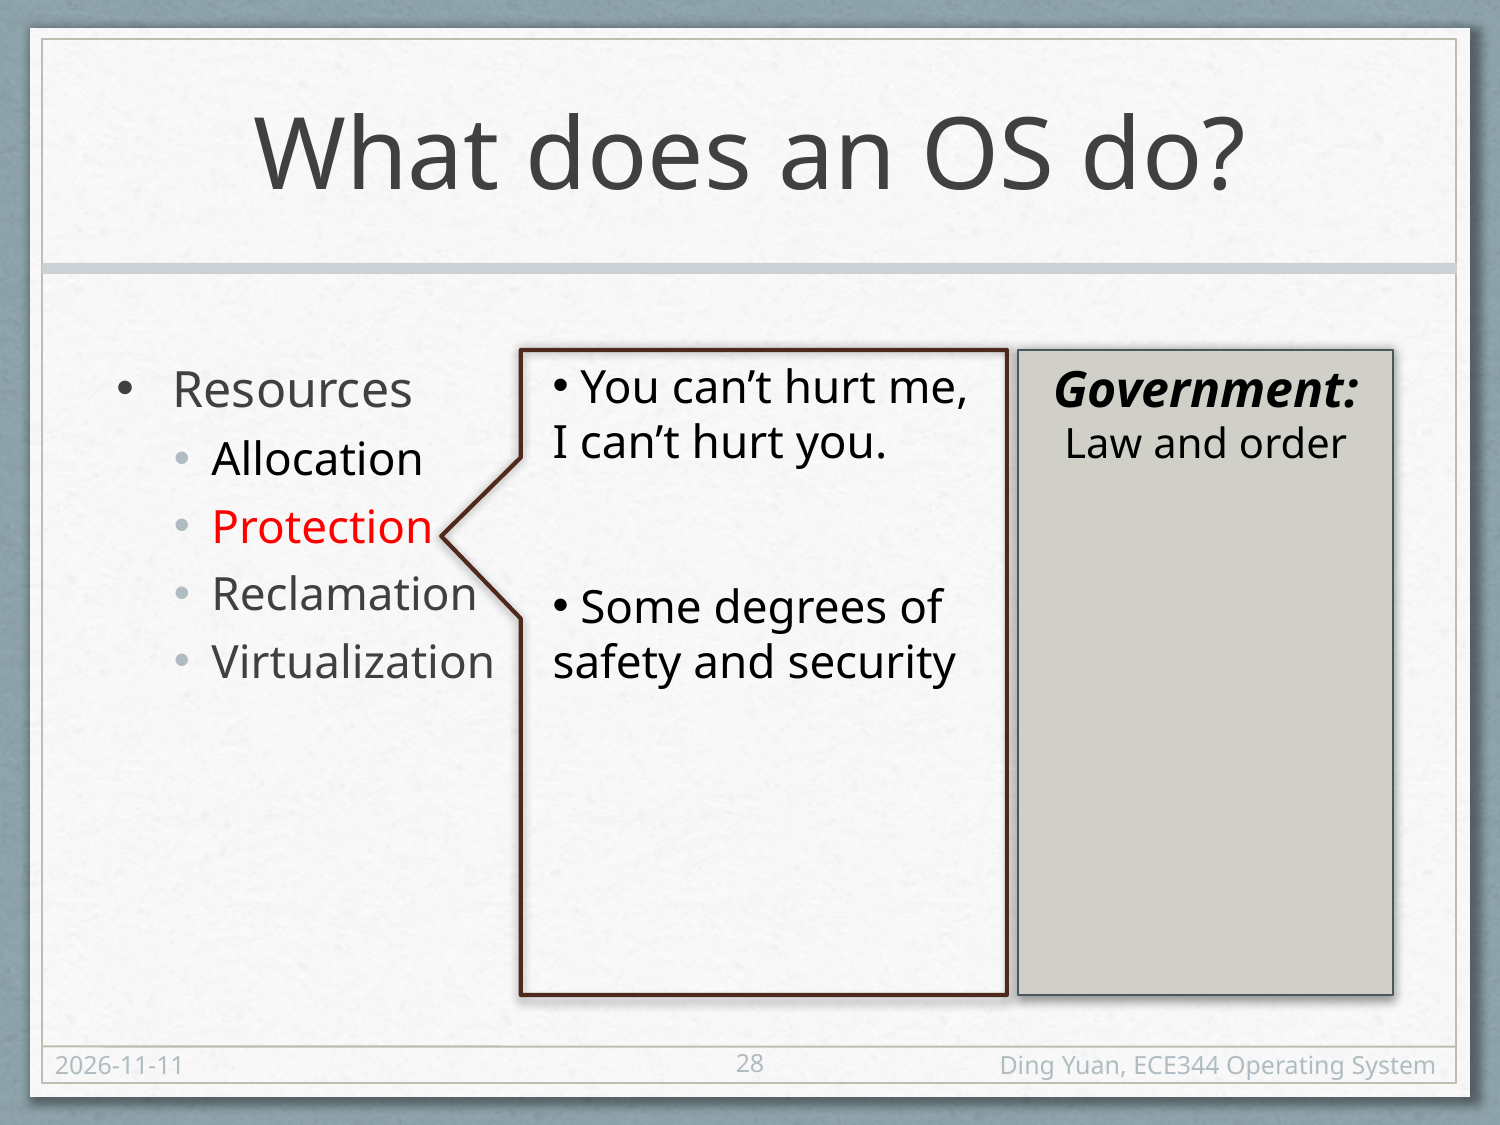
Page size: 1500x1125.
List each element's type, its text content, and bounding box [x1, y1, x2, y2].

text_box You can’t hurt me, I can’t hurt you. Some degrees of safety and security [537, 350, 1007, 750]
list Resources Allocation Protection Reclamation Virtualization [101, 350, 513, 995]
picture [30, 28, 1470, 1097]
slide_number 28 [687, 1042, 813, 1088]
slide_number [39, 1045, 390, 1088]
title What does an OS do? [147, 40, 1353, 260]
text_box [440, 348, 1008, 996]
text_box Government: Law and order [1017, 349, 1394, 996]
footer Ding Yuan, ECE344 Operating System [977, 1045, 1453, 1088]
